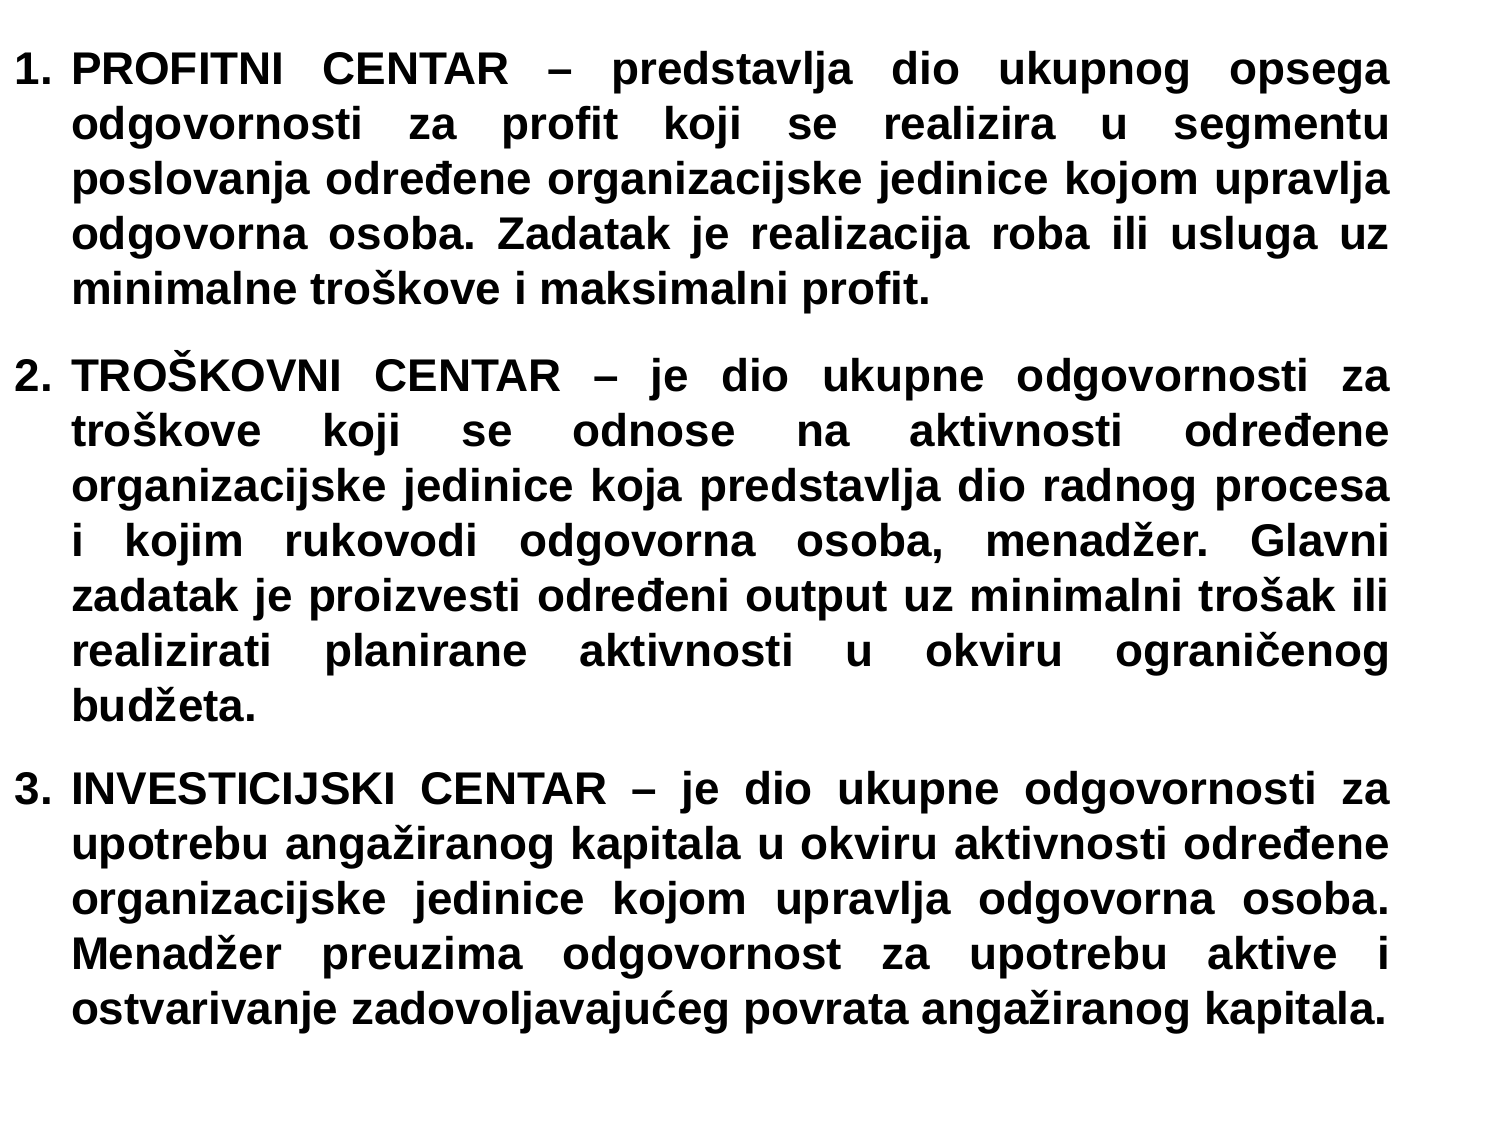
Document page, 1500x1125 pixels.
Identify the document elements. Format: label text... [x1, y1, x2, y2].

text_box TROŠKOVNI CENTAR – je dio ukupne odgovornosti za troškove koji se odnose na aktivnosti određene organizacijske jedinice koja predstavlja dio radnog procesa i kojim rukovodi odgovorna osoba, menadžer. Glavni zadatak je proizvesti određeni output uz minimalni trošak ili realizirati planirane aktivnosti u okviru ograničenog budžeta. [0, 338, 1406, 738]
text_box PROFITNI CENTAR – predstavlja dio ukupnog opsega odgovornosti za profit koji se realizira u segmentu poslovanja određene organizacijske jedinice kojom upravlja odgovorna osoba. Zadatak je realizacija roba ili usluga uz minimalne troškove i maksimalni profit. [0, 31, 1406, 321]
text_box INVESTICIJSKI CENTAR – je dio ukupne odgovornosti za upotrebu angažiranog kapitala u okviru aktivnosti određene organizacijske jedinice kojom upravlja odgovorna osoba. Menadžer preuzima odgovornost za upotrebu aktive i ostvarivanje zadovoljavajućeg povrata angažiranog kapitala. [0, 751, 1406, 1042]
